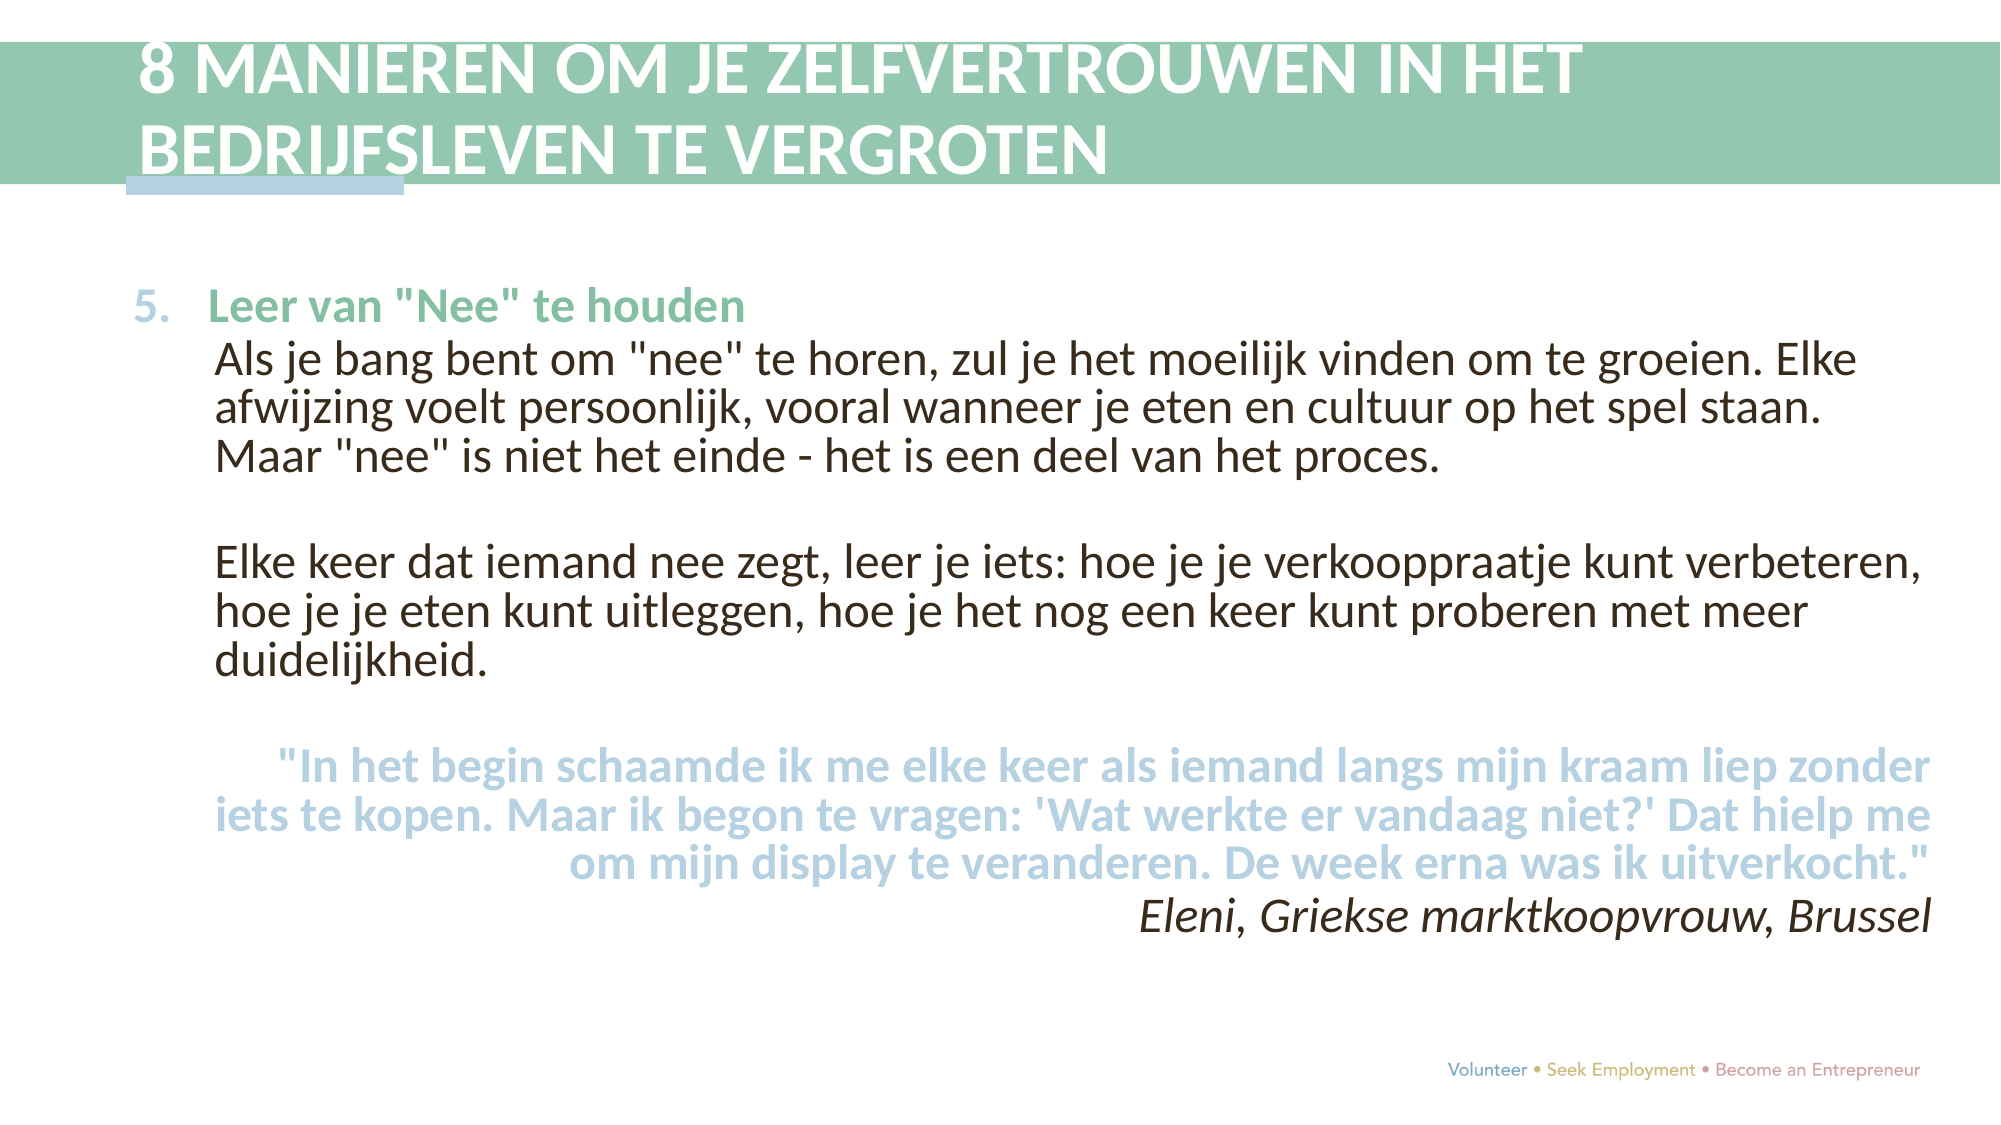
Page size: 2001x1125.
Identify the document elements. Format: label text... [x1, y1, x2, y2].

list Leer van "Nee" te houden Als je bang bent om "nee" te horen, zul je het moeilijk vinden om te groeien. Elke afwijzing voelt persoonlijk, vooral wanneer je eten en cultuur op het spel staan. Maar "nee" is niet het einde - het is een deel van het proces. Elke keer dat iemand nee zegt, leer je iets: hoe je je verkooppraatje kunt verbeteren, hoe je je eten kunt uitleggen, hoe je het nog een keer kunt proberen met meer duidelijkheid. "In het begin schaamde ik me elke keer als iemand langs mijn kraam liep zonder iets te kopen. Maar ik begon te vragen: 'Wat werkte er vandaag niet?' Dat hielp me om mijn display te veranderen. De week erna was ik uitverkocht." Eleni, Griekse marktkoopvrouw, Brussel [118, 275, 1948, 1023]
list 8 MANIEREN OM JE ZELFVERTROUWEN IN HET BEDRIJFSLEVEN TE VERGROTEN [123, 51, 1913, 170]
picture [1418, 1046, 1971, 1103]
